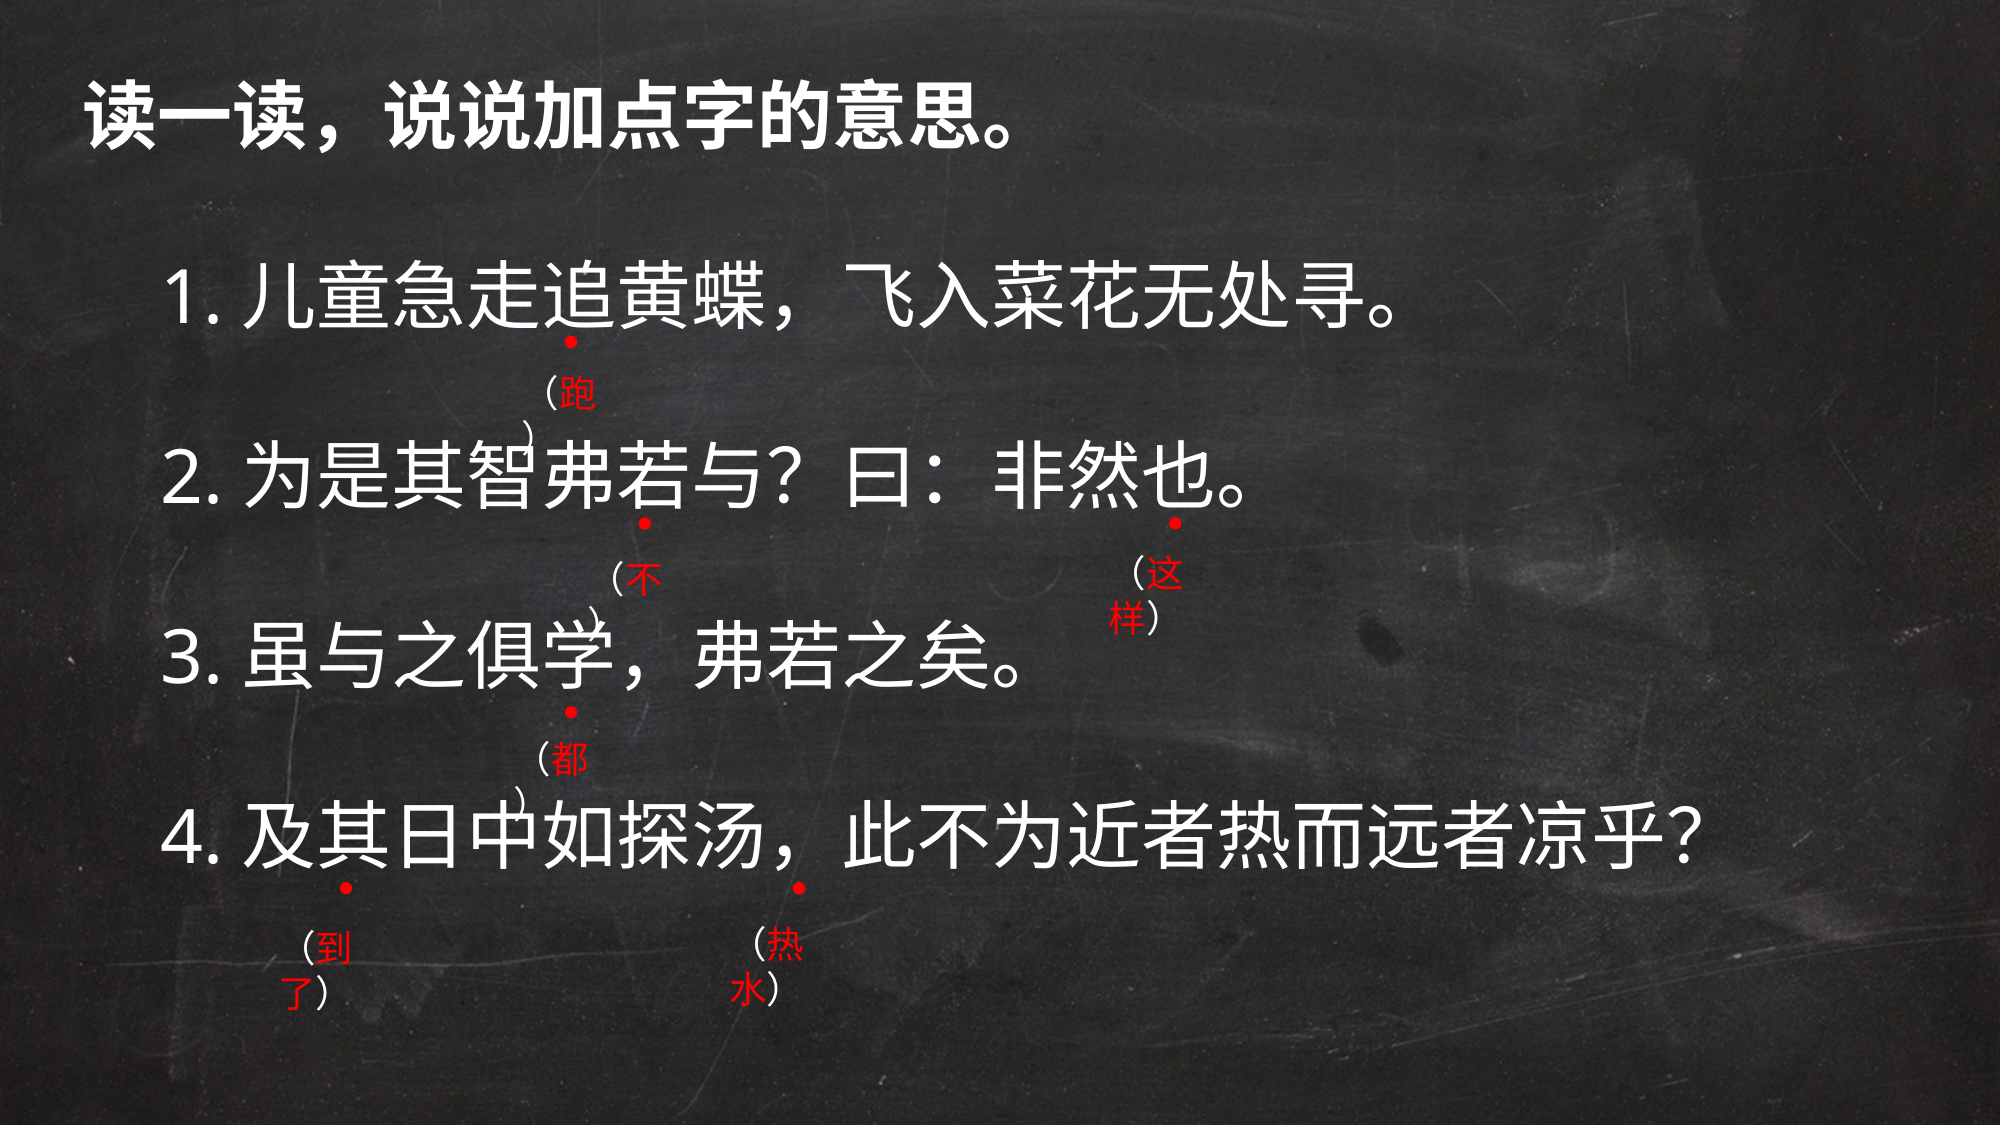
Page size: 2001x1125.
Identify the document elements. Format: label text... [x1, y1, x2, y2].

text_box （不） [572, 549, 697, 654]
text_box （热水） [714, 913, 873, 1018]
text_box （到了） [263, 917, 429, 1022]
text_box （这样） [1093, 542, 1240, 648]
text_box [564, 335, 578, 349]
text_box [339, 881, 353, 895]
text_box （都） [498, 728, 608, 834]
text_box 读一读，说说加点字的意思。 1.儿童急走追黄蝶，飞入菜花无处寻。 2.为是其智弗若与？曰：非然也。 3.虽与之俱学，弗若之矣。 4.及其日中如探汤，此不为近者热而远者凉乎？ [67, 61, 1833, 887]
picture [0, 0, 2000, 1125]
text_box [1168, 517, 1182, 530]
text_box [638, 517, 652, 530]
text_box [564, 706, 578, 719]
text_box [792, 881, 806, 895]
text_box （跑） [506, 362, 636, 468]
